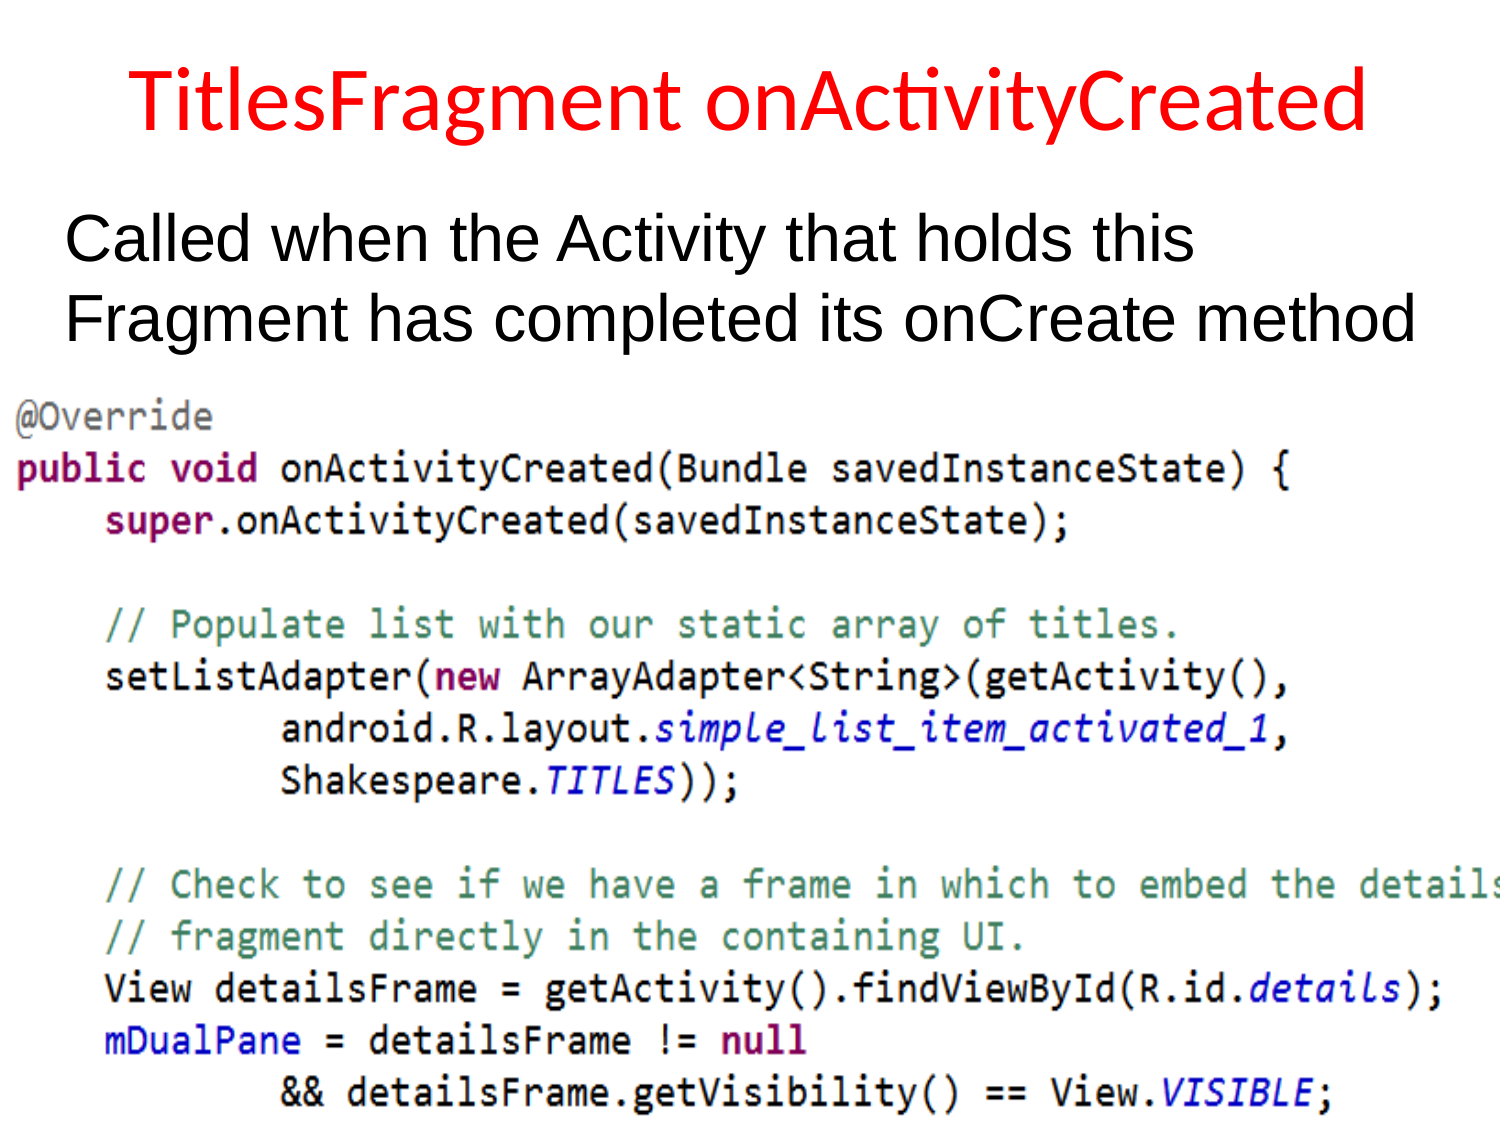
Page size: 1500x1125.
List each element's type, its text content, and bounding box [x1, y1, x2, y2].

text_box Called when the Activity that holds this Fragment has completed its onCreate method [49, 187, 1435, 363]
title TitlesFragment onActivityCreated [75, 0, 1425, 187]
picture [0, 385, 1500, 1124]
